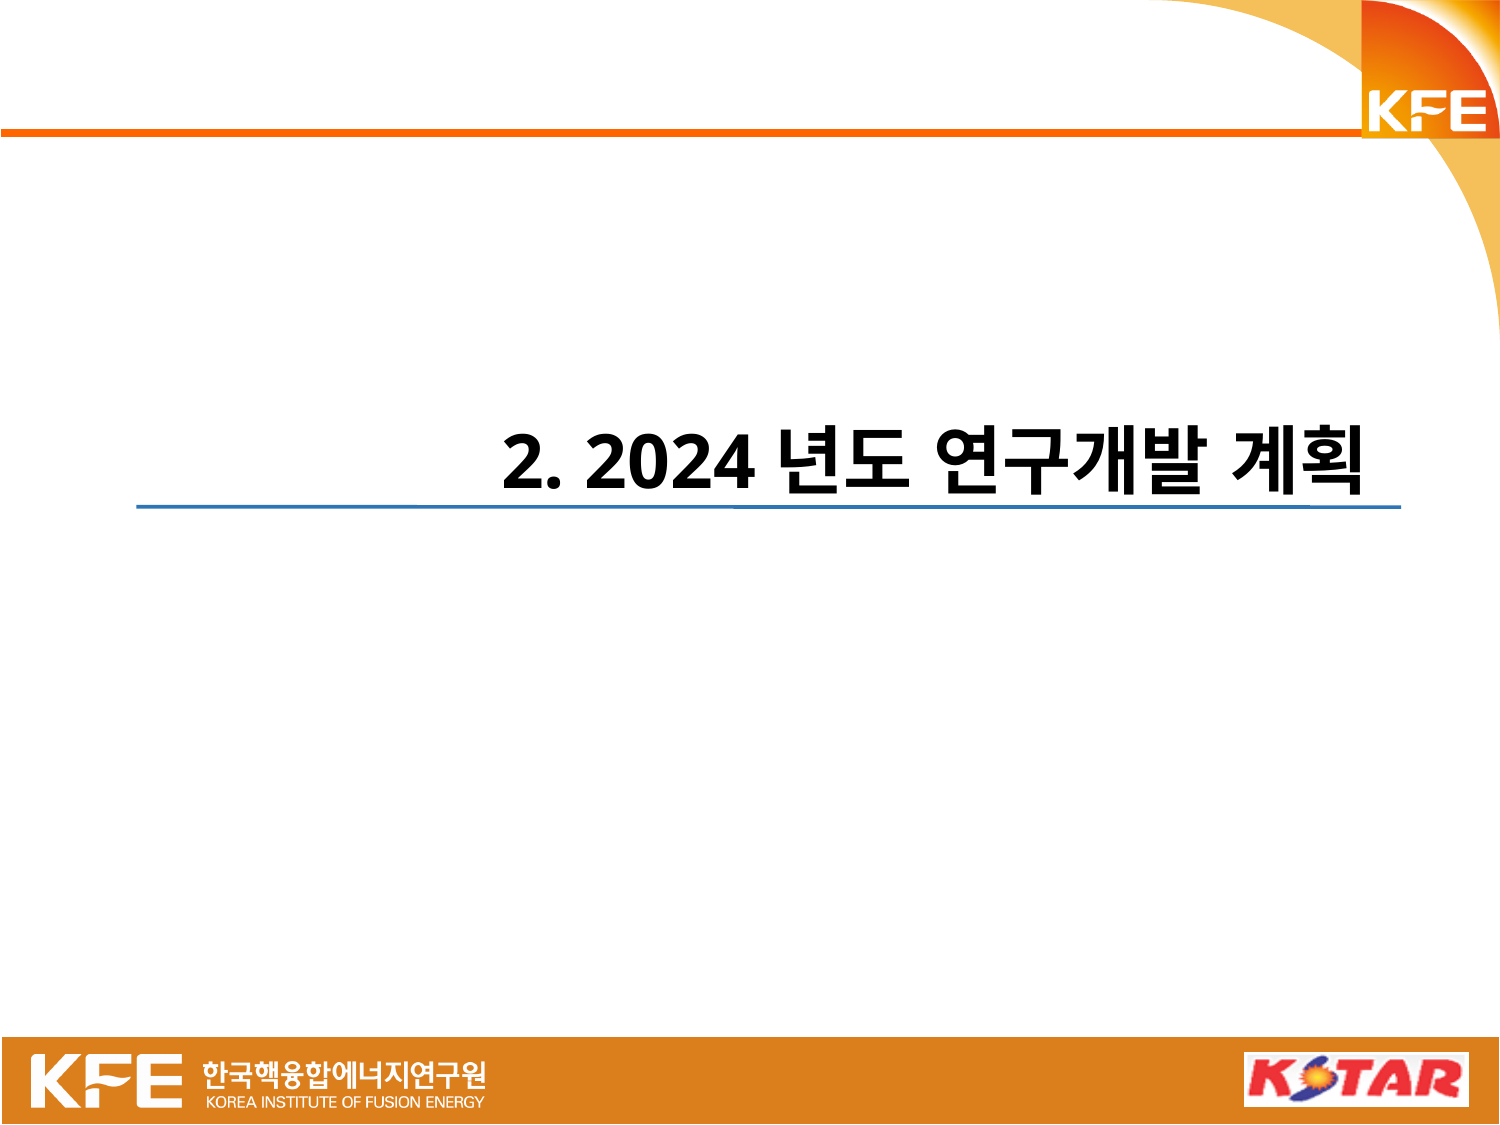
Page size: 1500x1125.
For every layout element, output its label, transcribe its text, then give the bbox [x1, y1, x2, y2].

picture [1359, 0, 1500, 140]
text_box 2. 2024년도 연구개발 계획 [162, 420, 1384, 504]
picture [1243, 1052, 1470, 1108]
